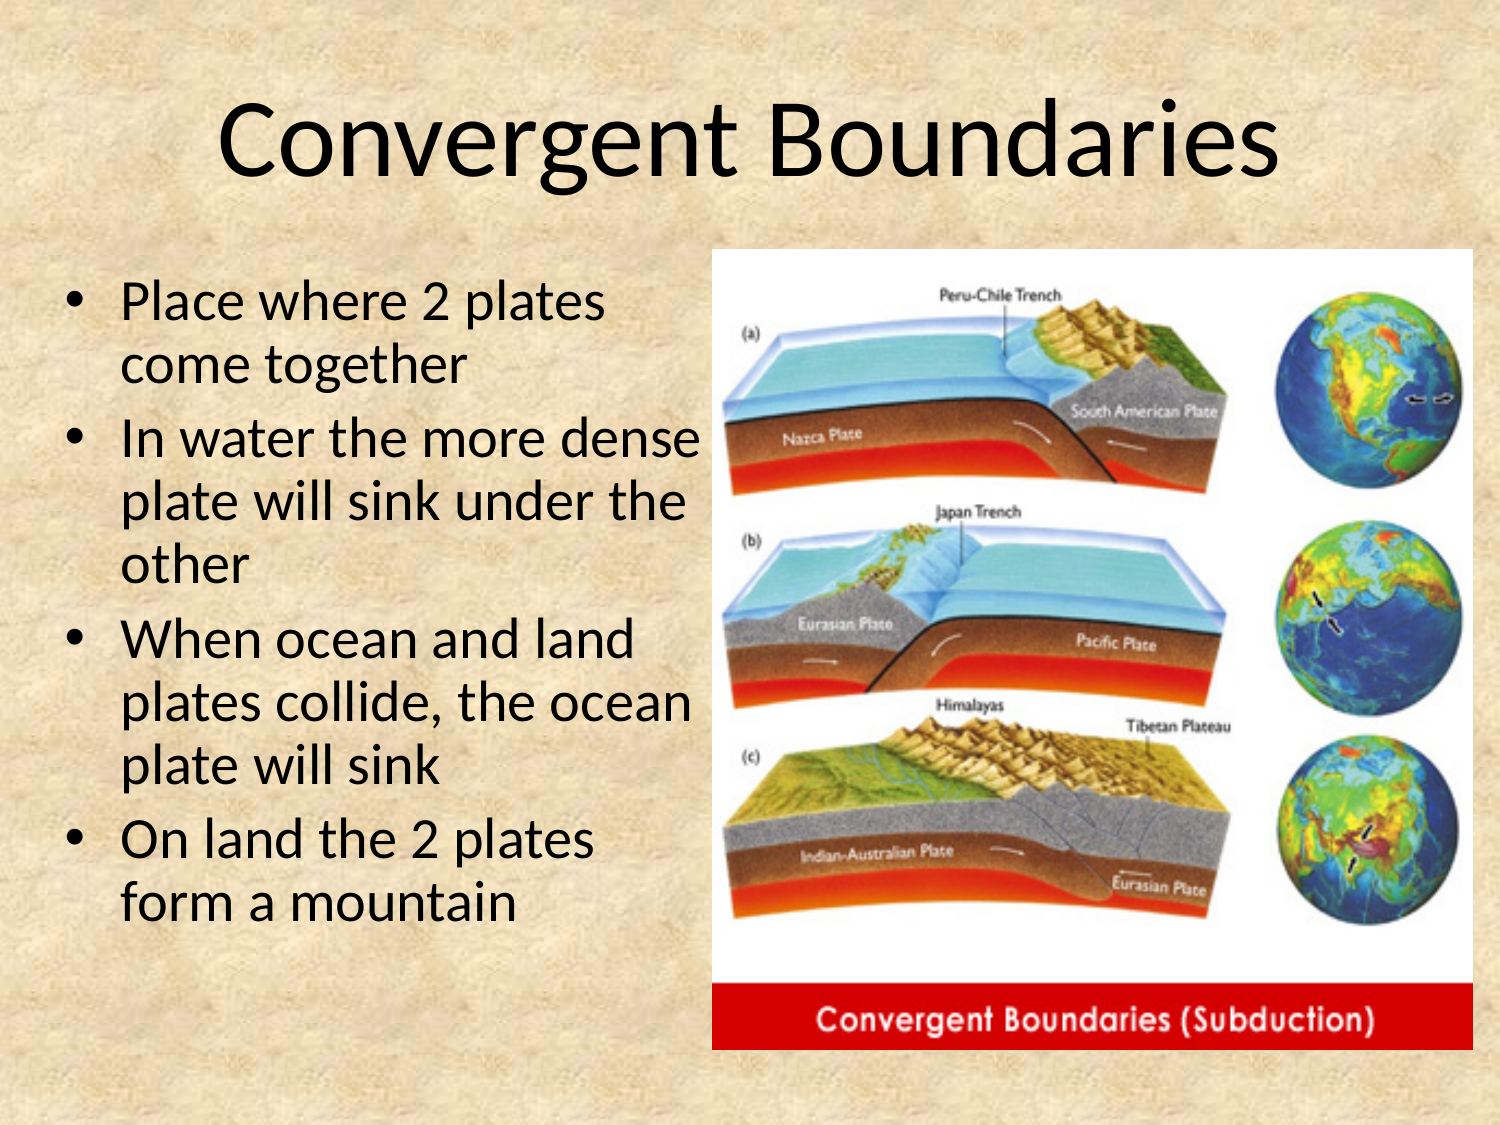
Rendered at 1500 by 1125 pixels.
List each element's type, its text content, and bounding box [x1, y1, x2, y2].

list Place where 2 plates come together In water the more dense plate will sink under the other When ocean and land plates collide, the ocean plate will sink On land the 2 plates form a mountain [49, 262, 707, 1001]
picture [0, 0, 1500, 1125]
title Convergent Boundaries [49, 37, 1451, 225]
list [712, 249, 1474, 1051]
